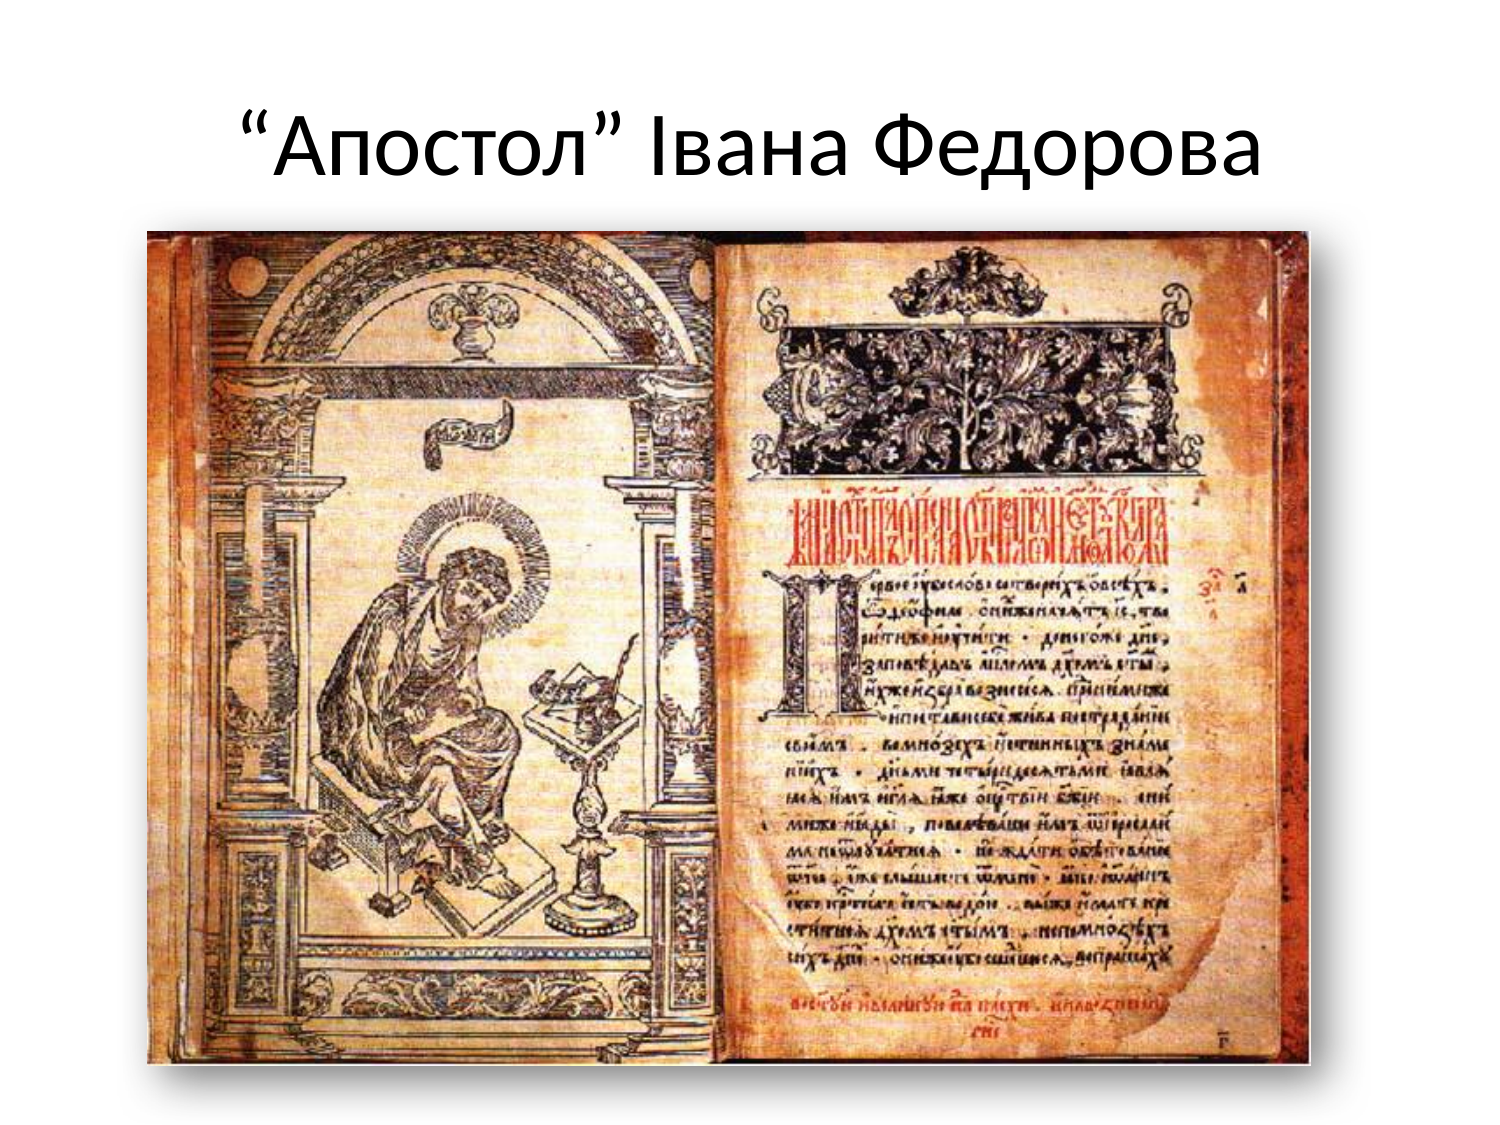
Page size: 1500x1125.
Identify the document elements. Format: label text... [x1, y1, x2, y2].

title “Апостол” Івана Федорова [75, 45, 1425, 233]
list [147, 231, 1311, 1066]
